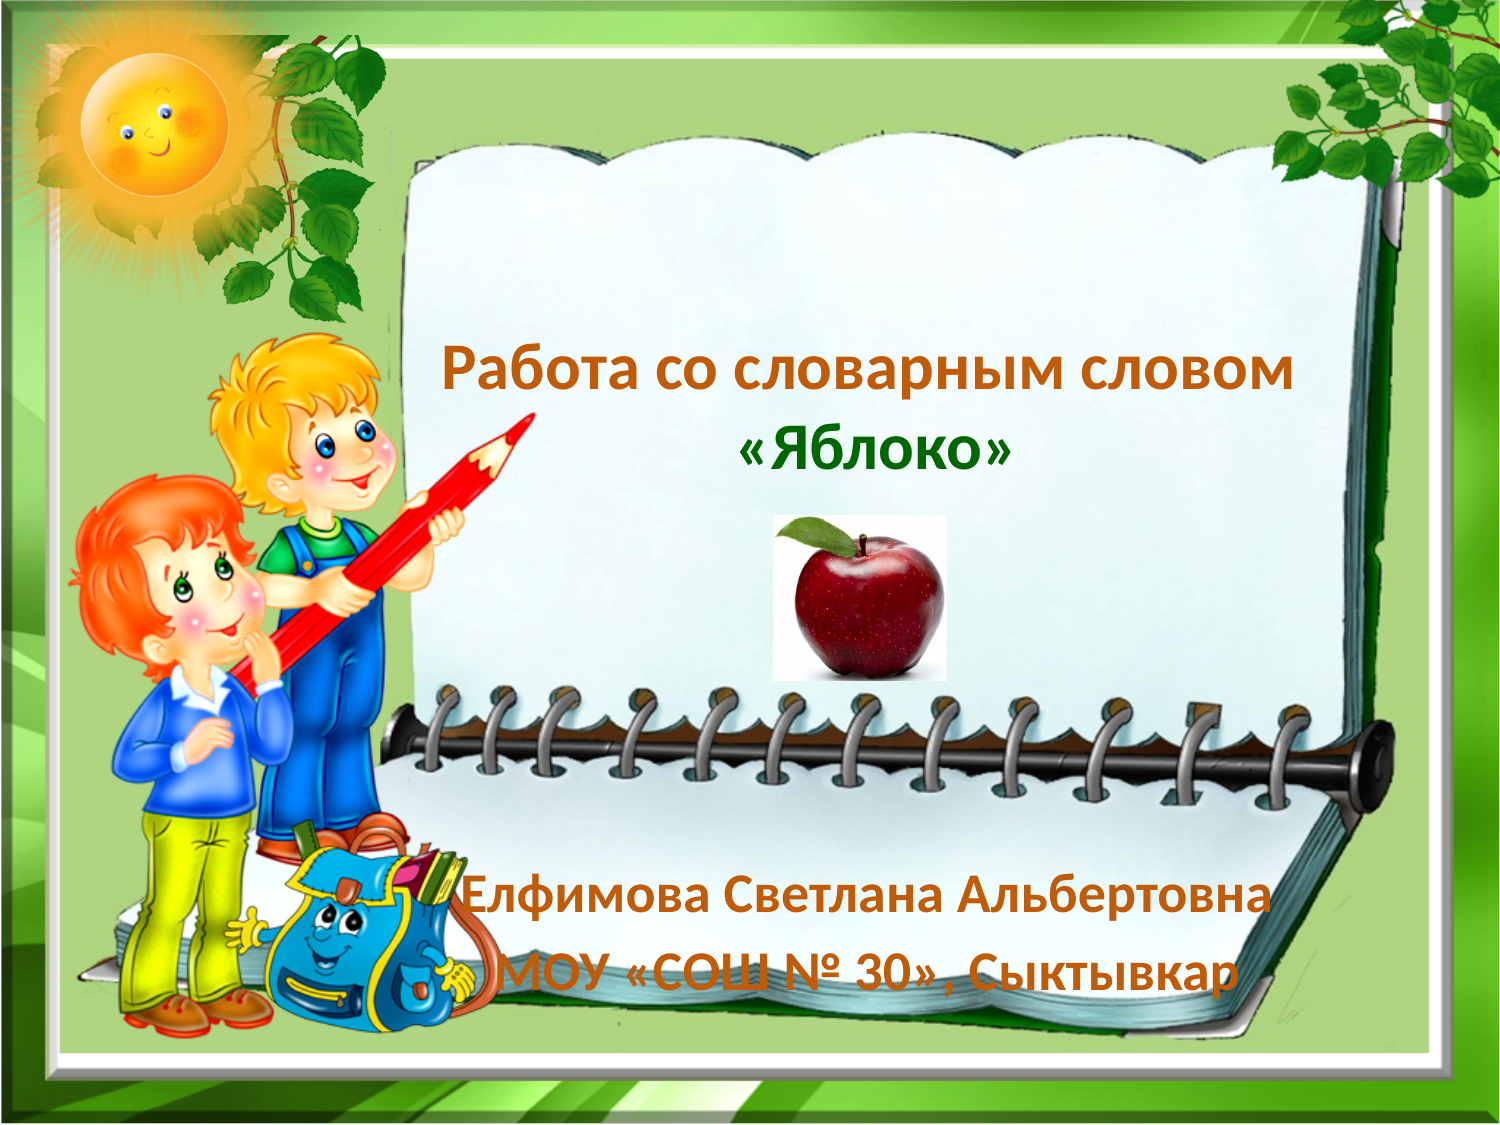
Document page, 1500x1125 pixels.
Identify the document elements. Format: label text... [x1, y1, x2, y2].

subtitle Елфимова Светлана Альбертовна МОУ «СОШ № 30», Сыктывкар [433, 749, 1301, 1032]
title Работа со словарным словом «Яблоко» [398, 351, 1356, 635]
picture [0, 0, 1500, 1125]
